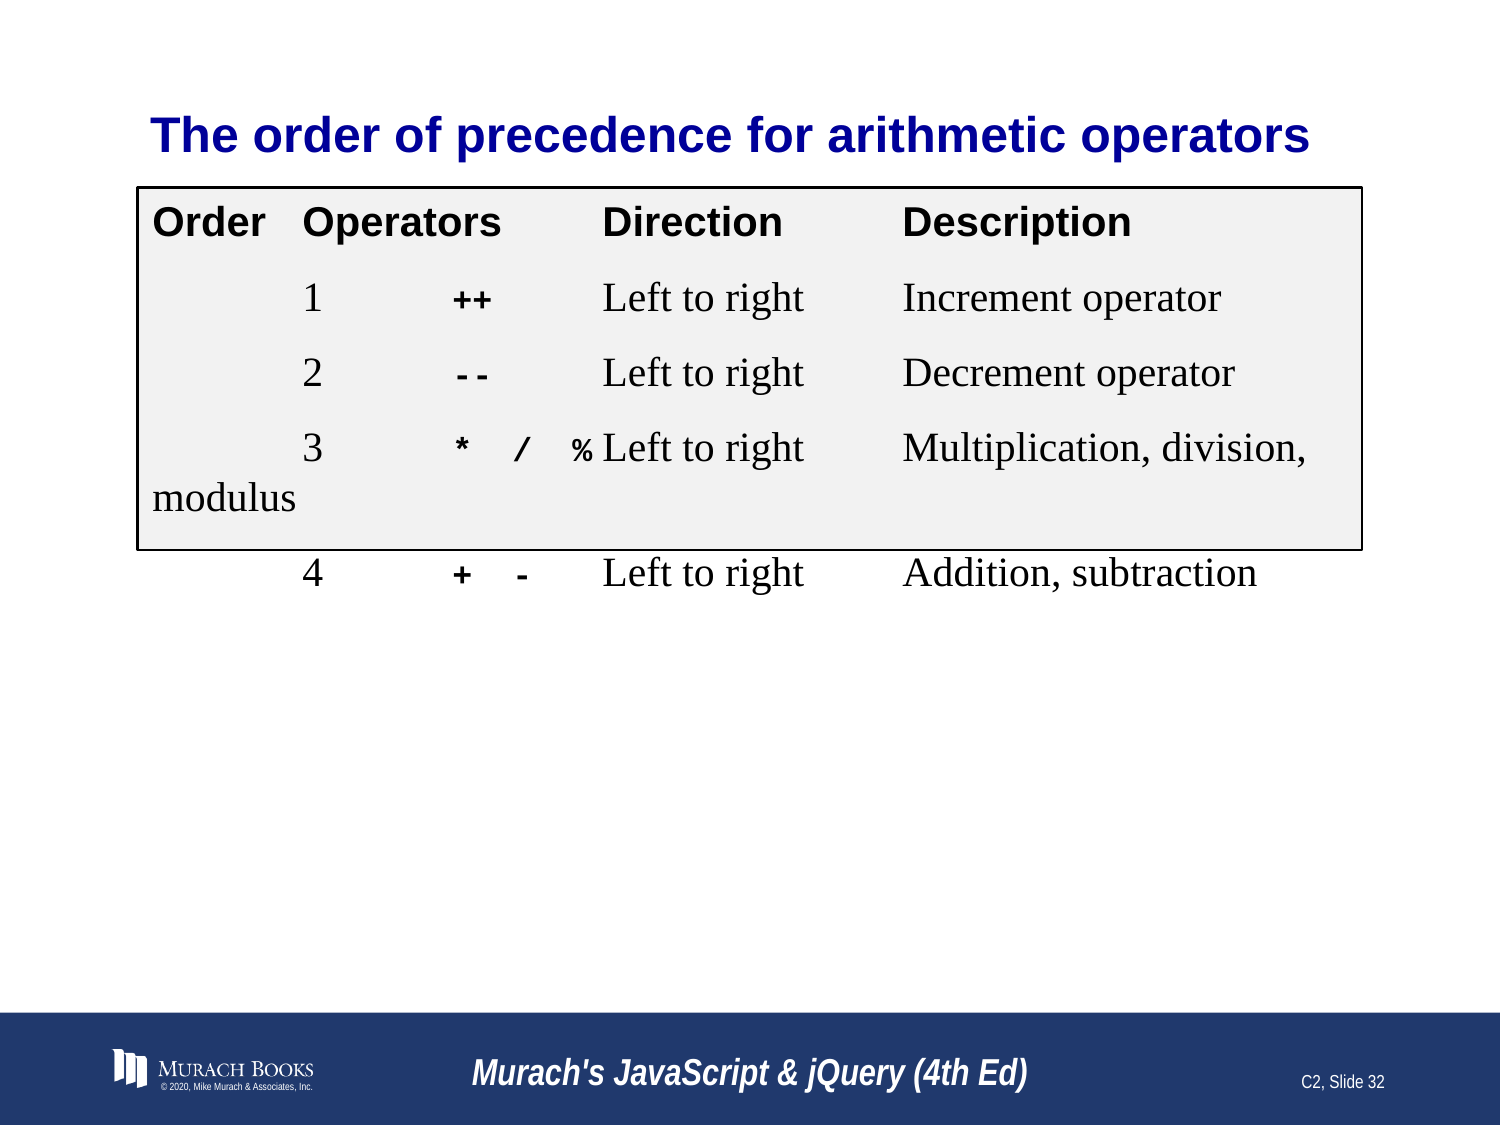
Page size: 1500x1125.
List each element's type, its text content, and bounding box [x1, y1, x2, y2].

slide_number C2, Slide 32 [1087, 1025, 1400, 1100]
title The order of precedence for arithmetic operators [150, 102, 1350, 164]
list Order Operators Direction Description 1 ++ Left to right Increment operator 2 -- Left to right Decrement operator 3 * / % Left to right Multiplication, division, modulus 4 + - Left to right Addition, subtraction [135, 185, 1365, 553]
slide_number Murach's JavaScript & jQuery (4th Ed) [463, 1025, 1050, 1100]
footer © 2020, Mike Murach & Associates, Inc. [12, 1025, 463, 1100]
